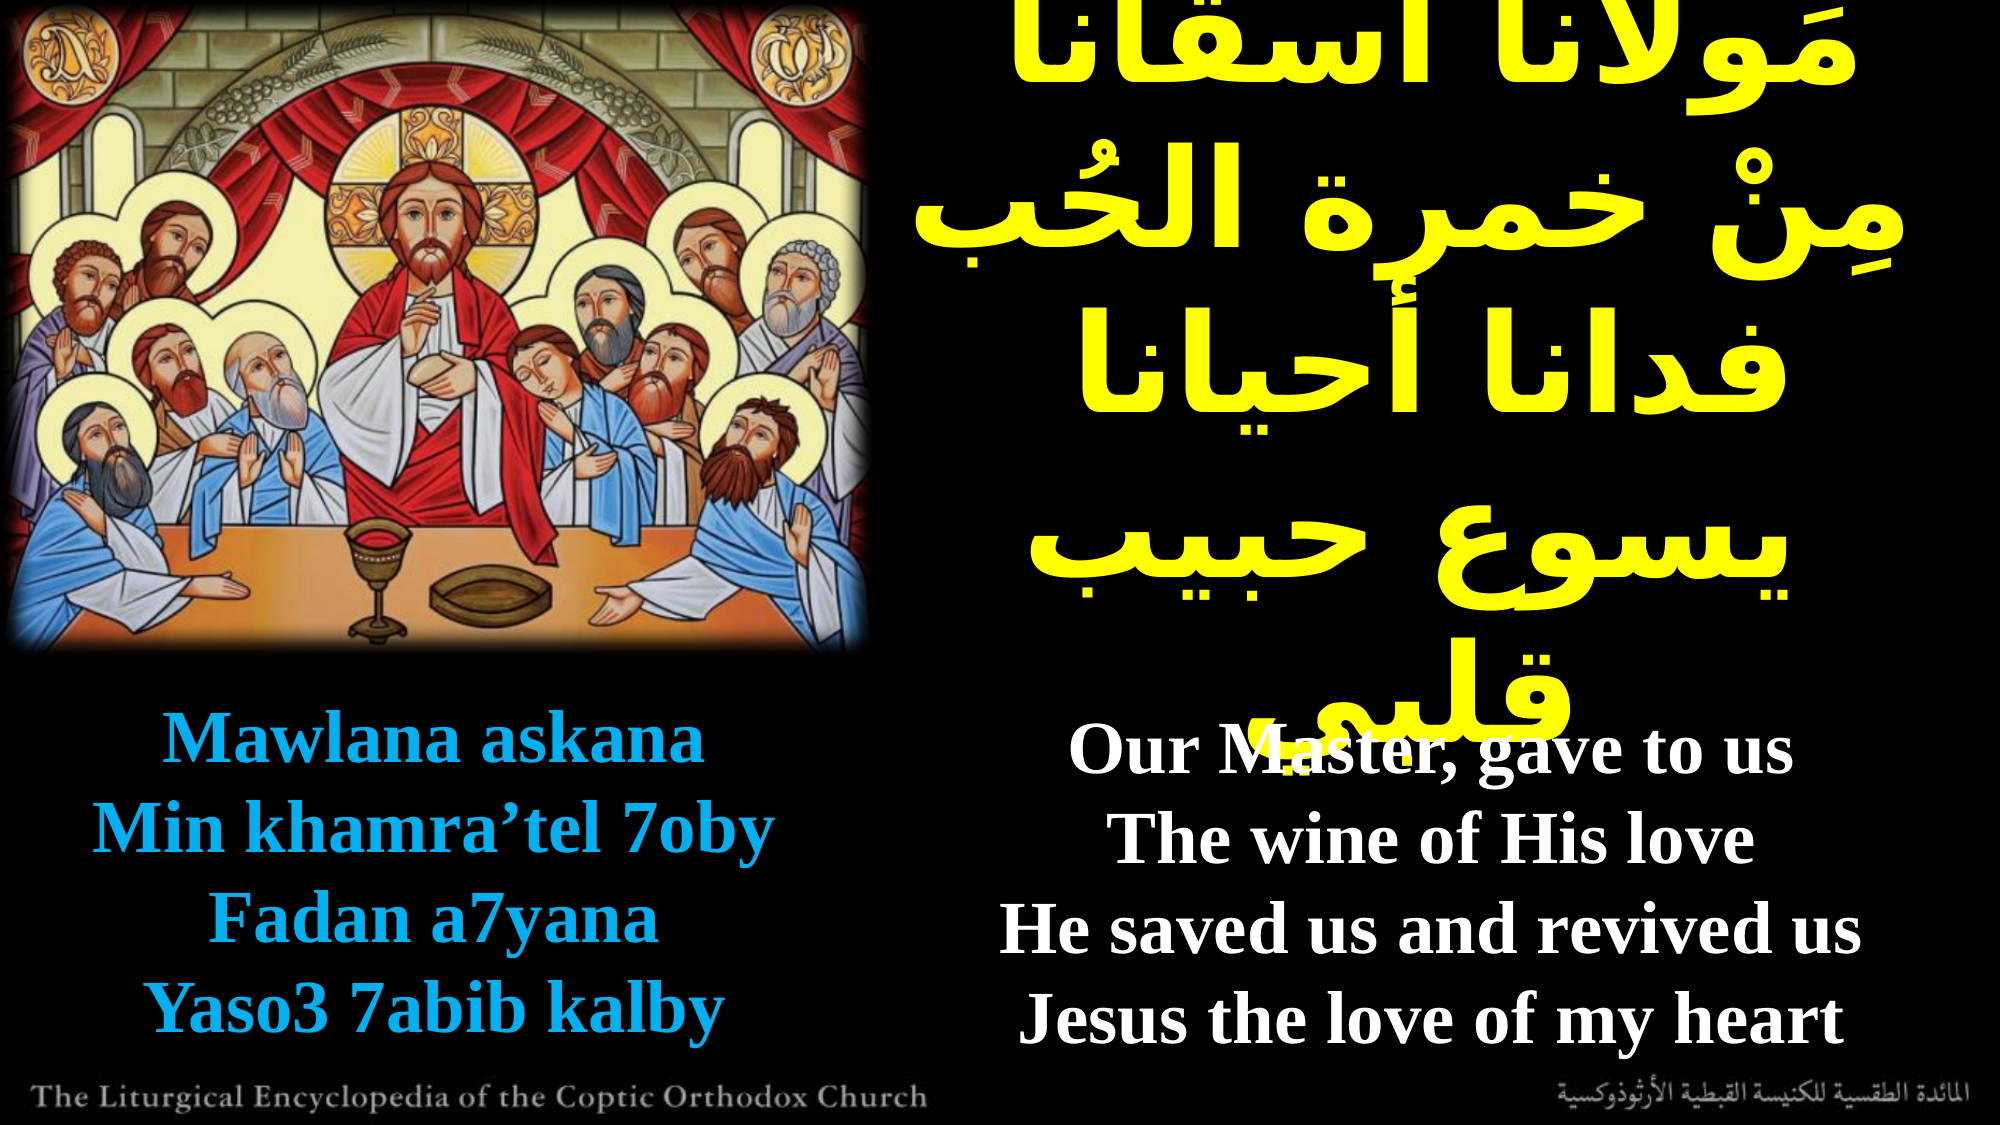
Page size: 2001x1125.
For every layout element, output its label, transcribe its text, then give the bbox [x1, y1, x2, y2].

text_box مَولانا أسقانا مِنْ خمرة الحُب فدانا أحيانا يسوع حبيب قلبي [874, 0, 1948, 777]
text_box Our Master, gave to us The wine of His love He saved us and revived us Jesus the love of my heart [894, 690, 1968, 1055]
picture [0, 0, 2000, 1125]
text_box Mawlana askana Min khamra’tel 7oby Fadan a7yana Yaso3 7abib kalby [19, 680, 850, 1041]
